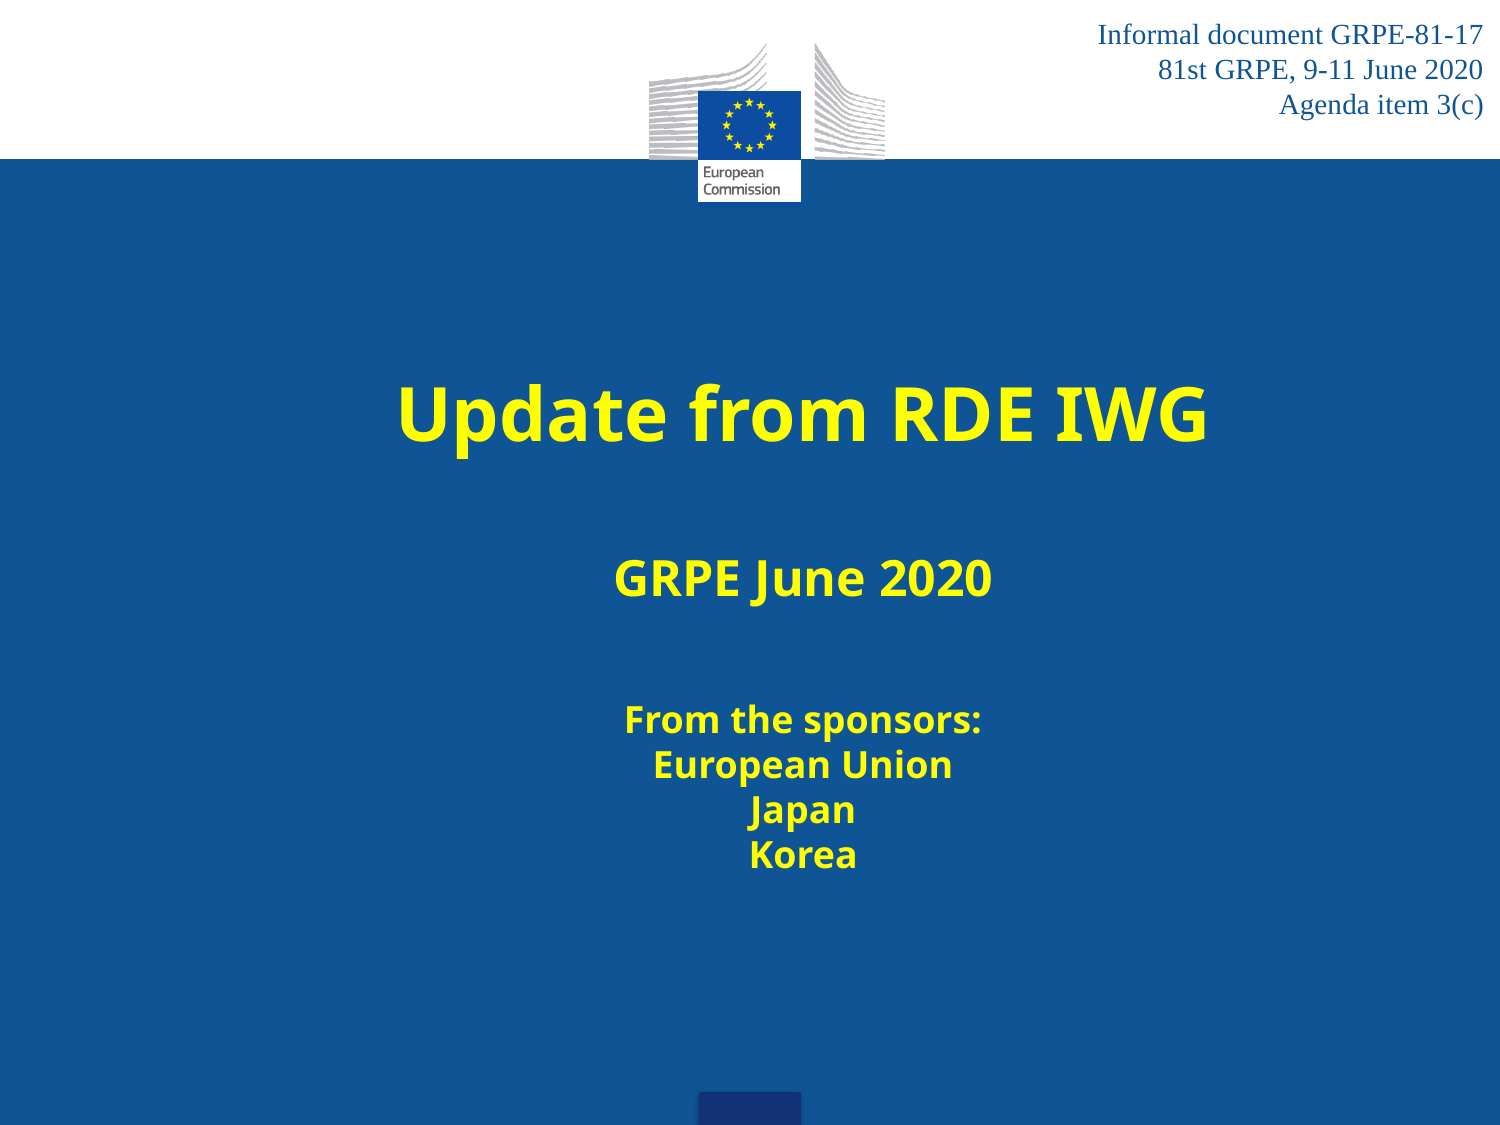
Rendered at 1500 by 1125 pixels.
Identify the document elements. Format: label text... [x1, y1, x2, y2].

text_box Informal document GRPE-81-17 81st GRPE, 9-11 June 2020 Agenda item 3(c) [1058, 7, 1499, 128]
title Update from RDE IWG GRPE June 2020 From the sponsors: European Union Japan Korea [106, 491, 1500, 752]
subtitle [64, 716, 1465, 1000]
